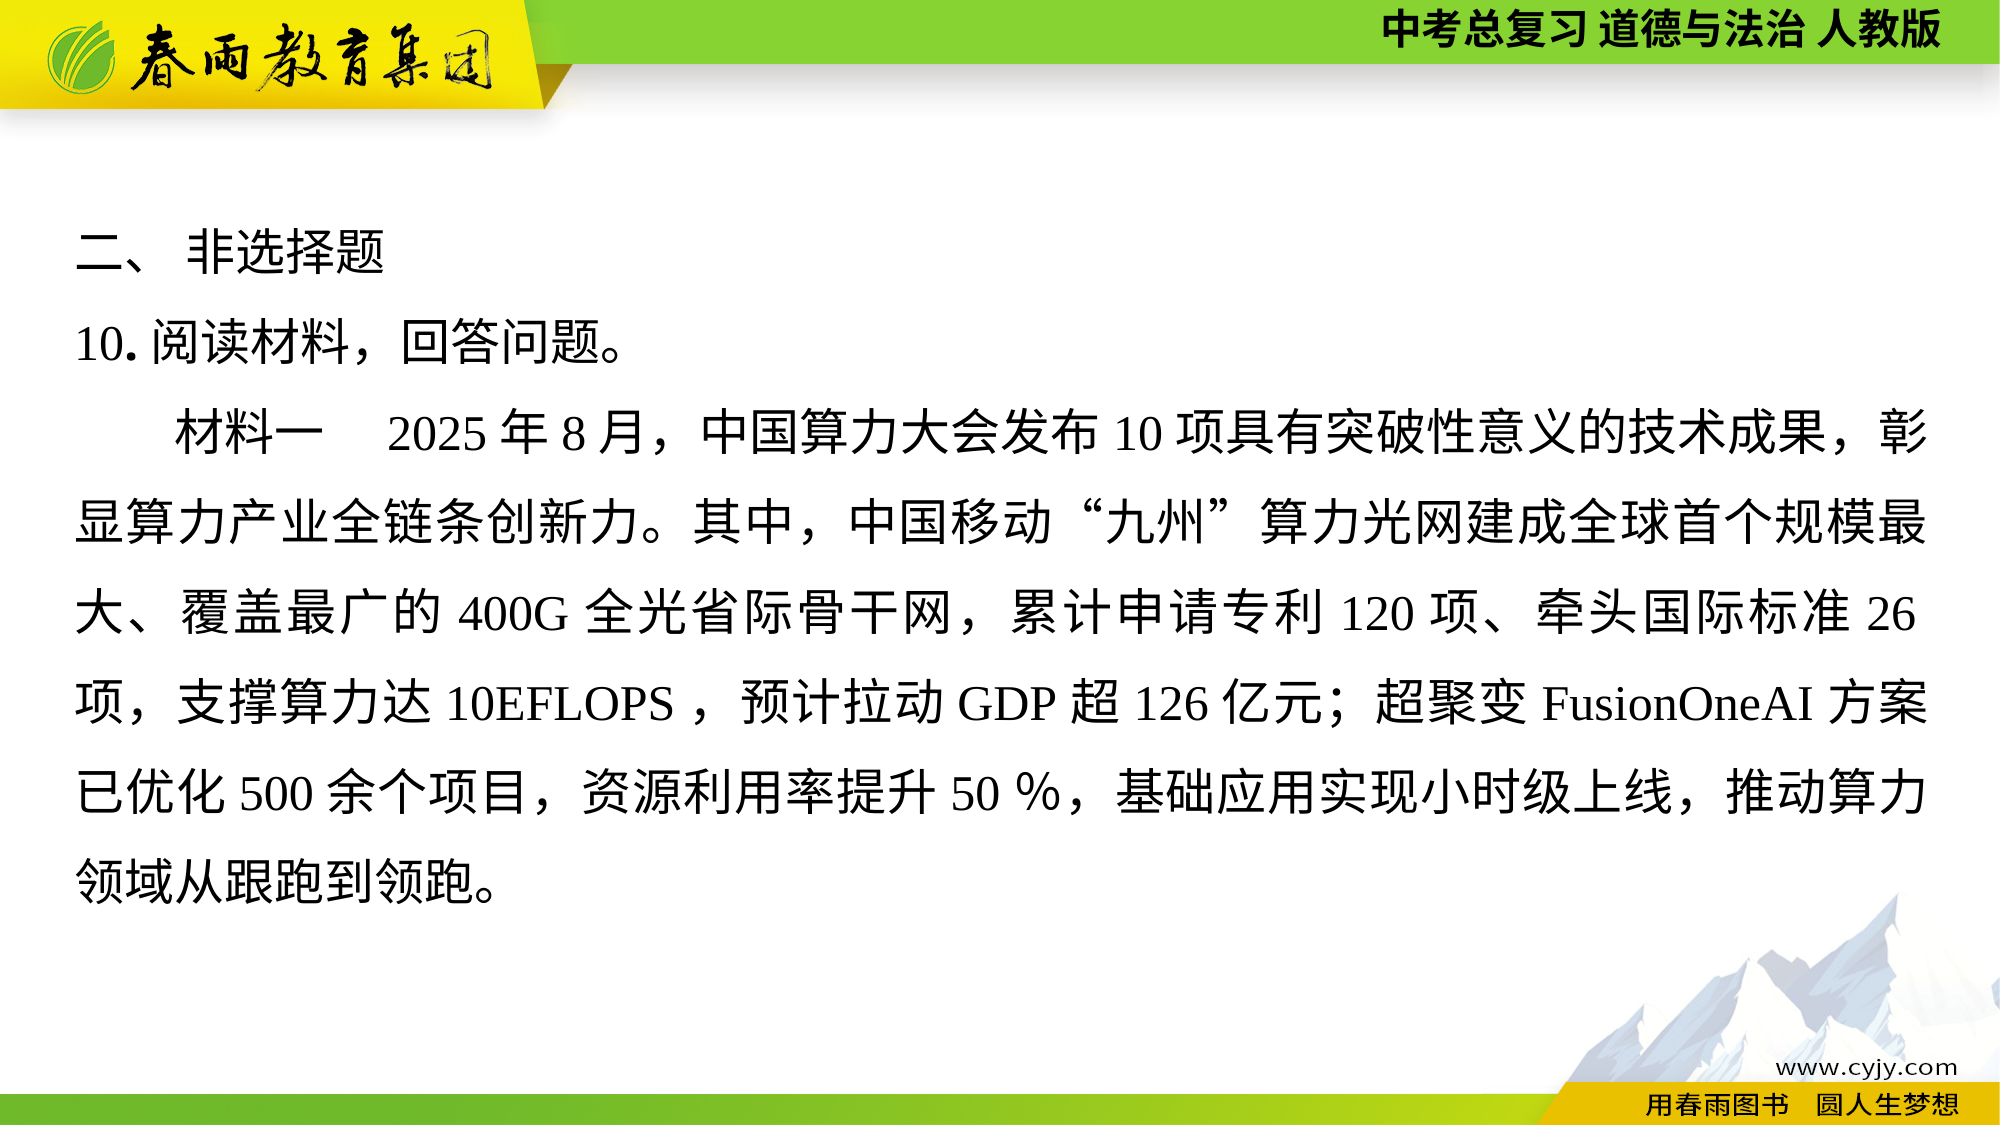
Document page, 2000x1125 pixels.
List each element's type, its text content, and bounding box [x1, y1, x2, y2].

list 二、 非选择题 10.阅读材料，回答问题。 材料一 2025年8月，中国算力大会发布10项具有突破性意义的技术成果，彰显算力产业全链条创新力。其中，中国移动“九州”算力光网建成全球首个规模最大、覆盖最广的400G全光省际骨干网，累计申请专利120项、牵头国际标准26项，支撑算力达10EFLOPS，预计拉动GDP超126亿元；超聚变FusionOneAI方案已优化500余个项目，资源利用率提升50％，基础应用实现小时级上线，推动算力领域从跟跑到领跑。 [59, 182, 1944, 823]
picture [0, 0, 2000, 1125]
